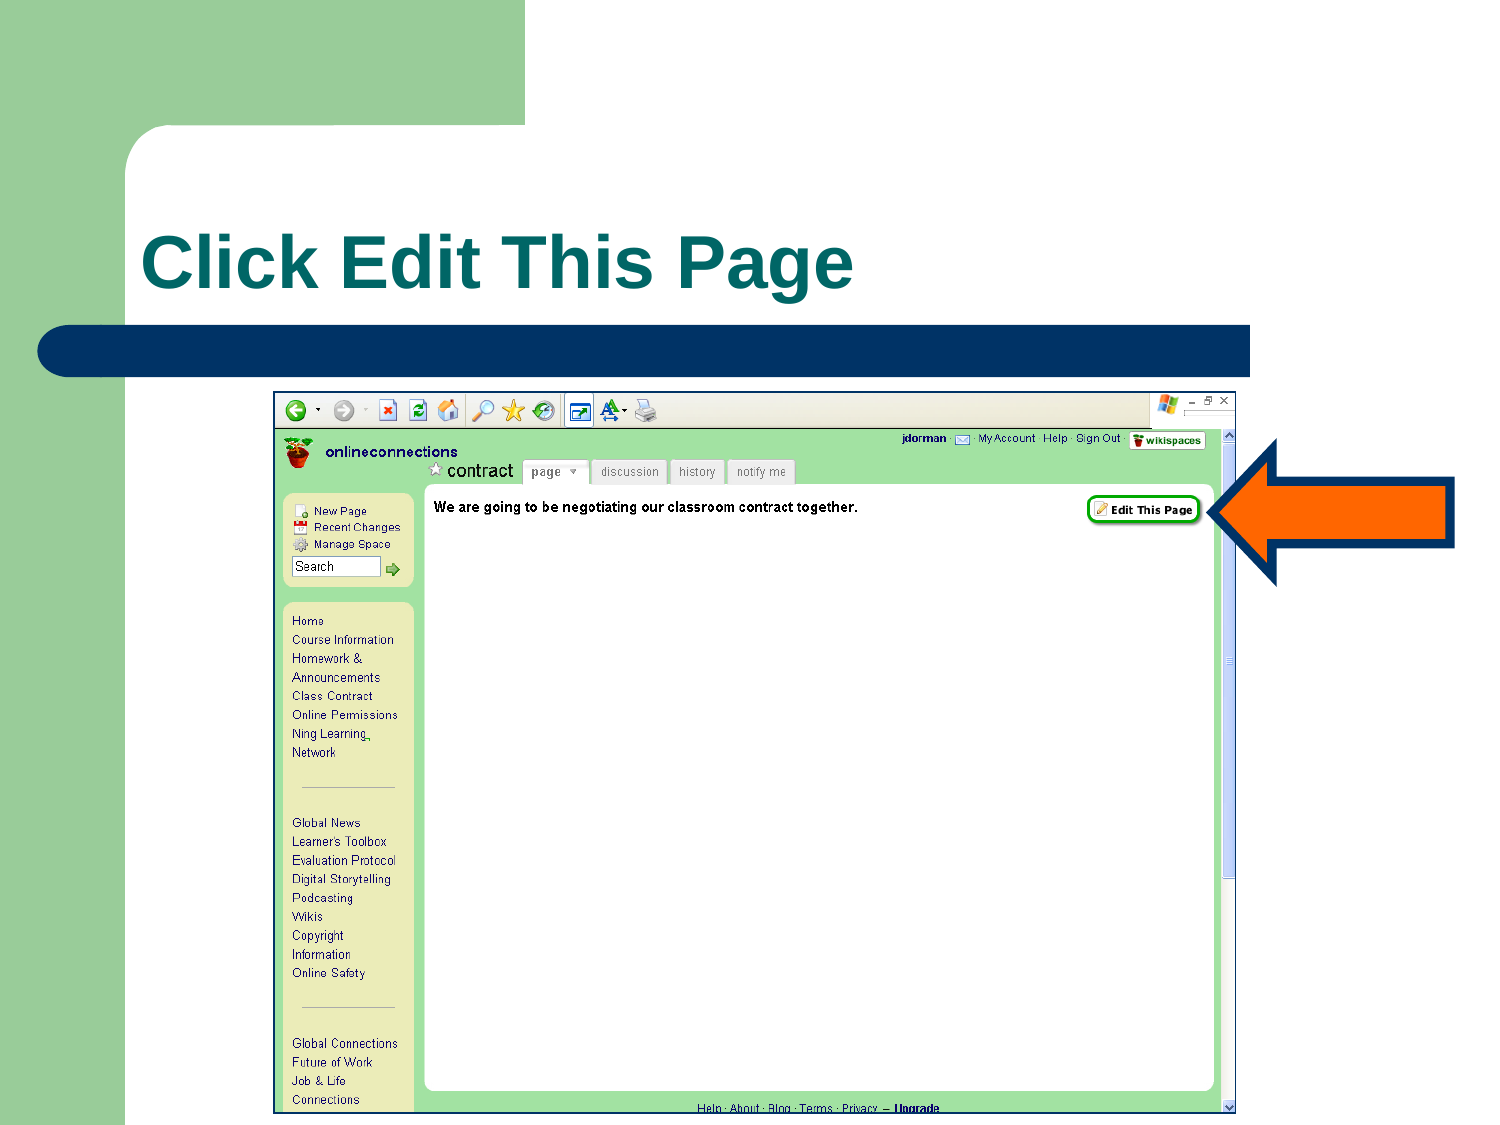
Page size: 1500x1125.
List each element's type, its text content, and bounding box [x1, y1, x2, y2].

title Click Edit This Page [124, 124, 1426, 313]
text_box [274, 392, 1451, 1113]
